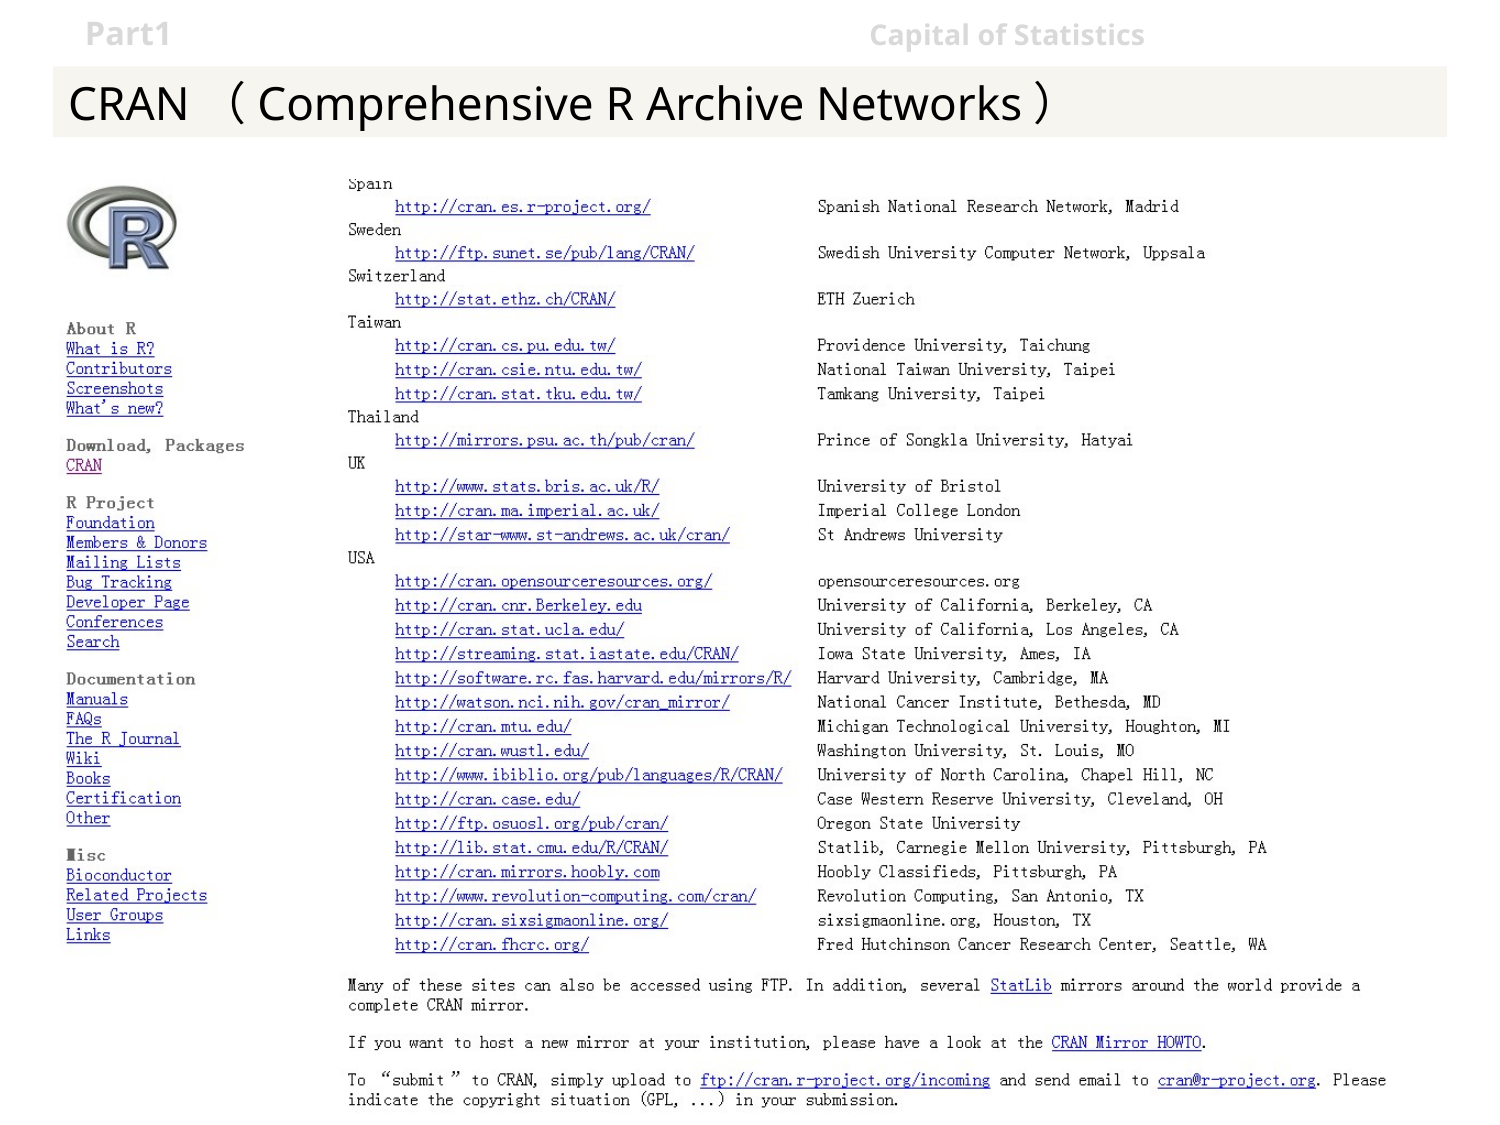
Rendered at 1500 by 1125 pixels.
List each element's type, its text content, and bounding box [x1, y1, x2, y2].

picture [58, 179, 1448, 1124]
title CRAN（Comprehensive R Archive Networks） [53, 66, 1447, 138]
